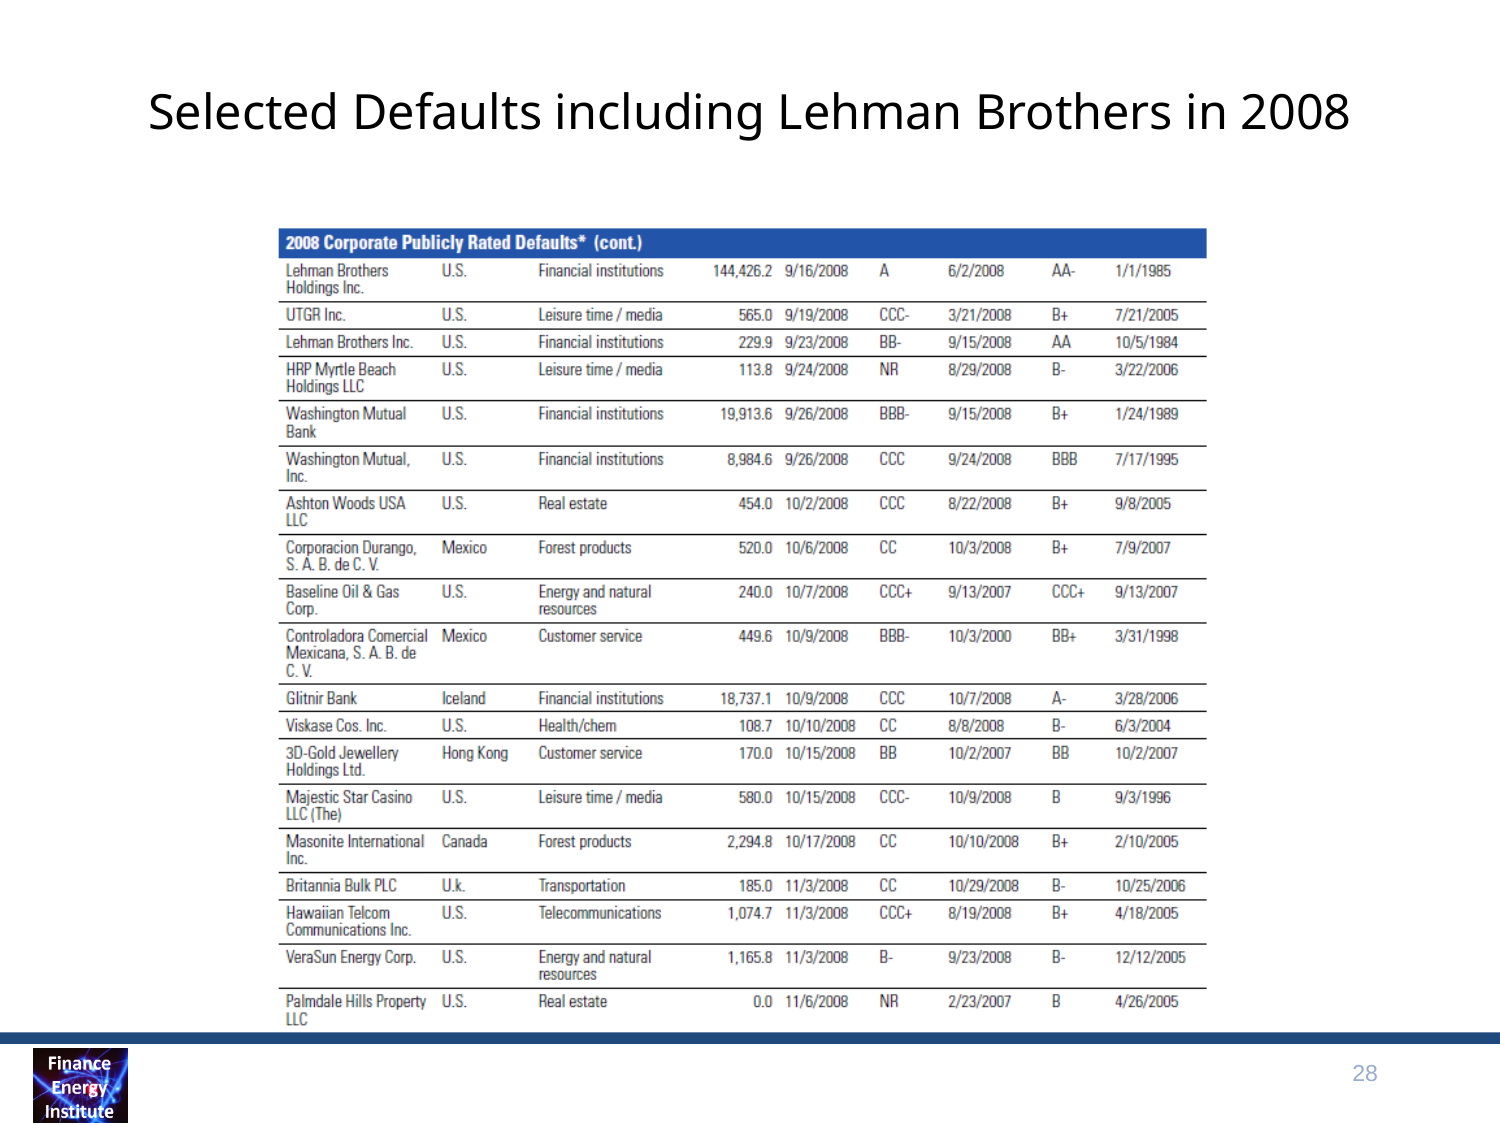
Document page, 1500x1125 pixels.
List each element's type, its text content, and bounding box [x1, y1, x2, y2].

slide_number 28 [1300, 1054, 1430, 1090]
picture [33, 1048, 128, 1123]
title Selected Defaults including Lehman Brothers in 2008 [70, 56, 1430, 164]
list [262, 222, 1238, 1032]
